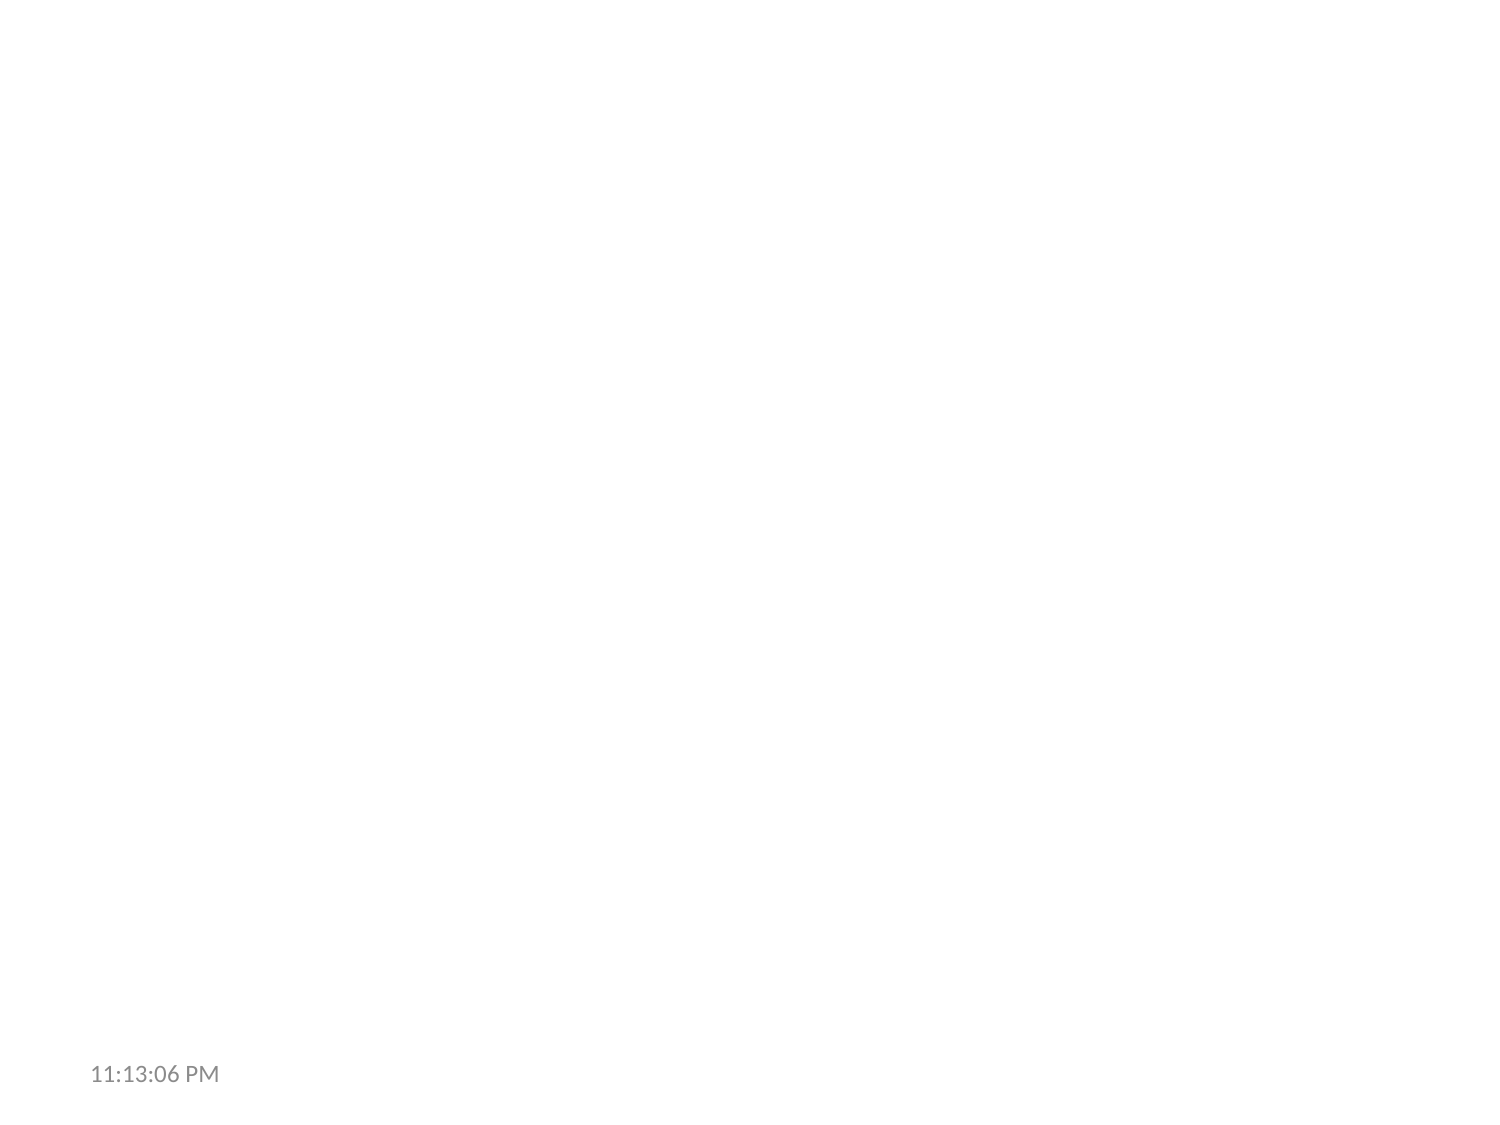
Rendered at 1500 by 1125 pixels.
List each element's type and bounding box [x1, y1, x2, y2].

slide_number [75, 1042, 425, 1103]
